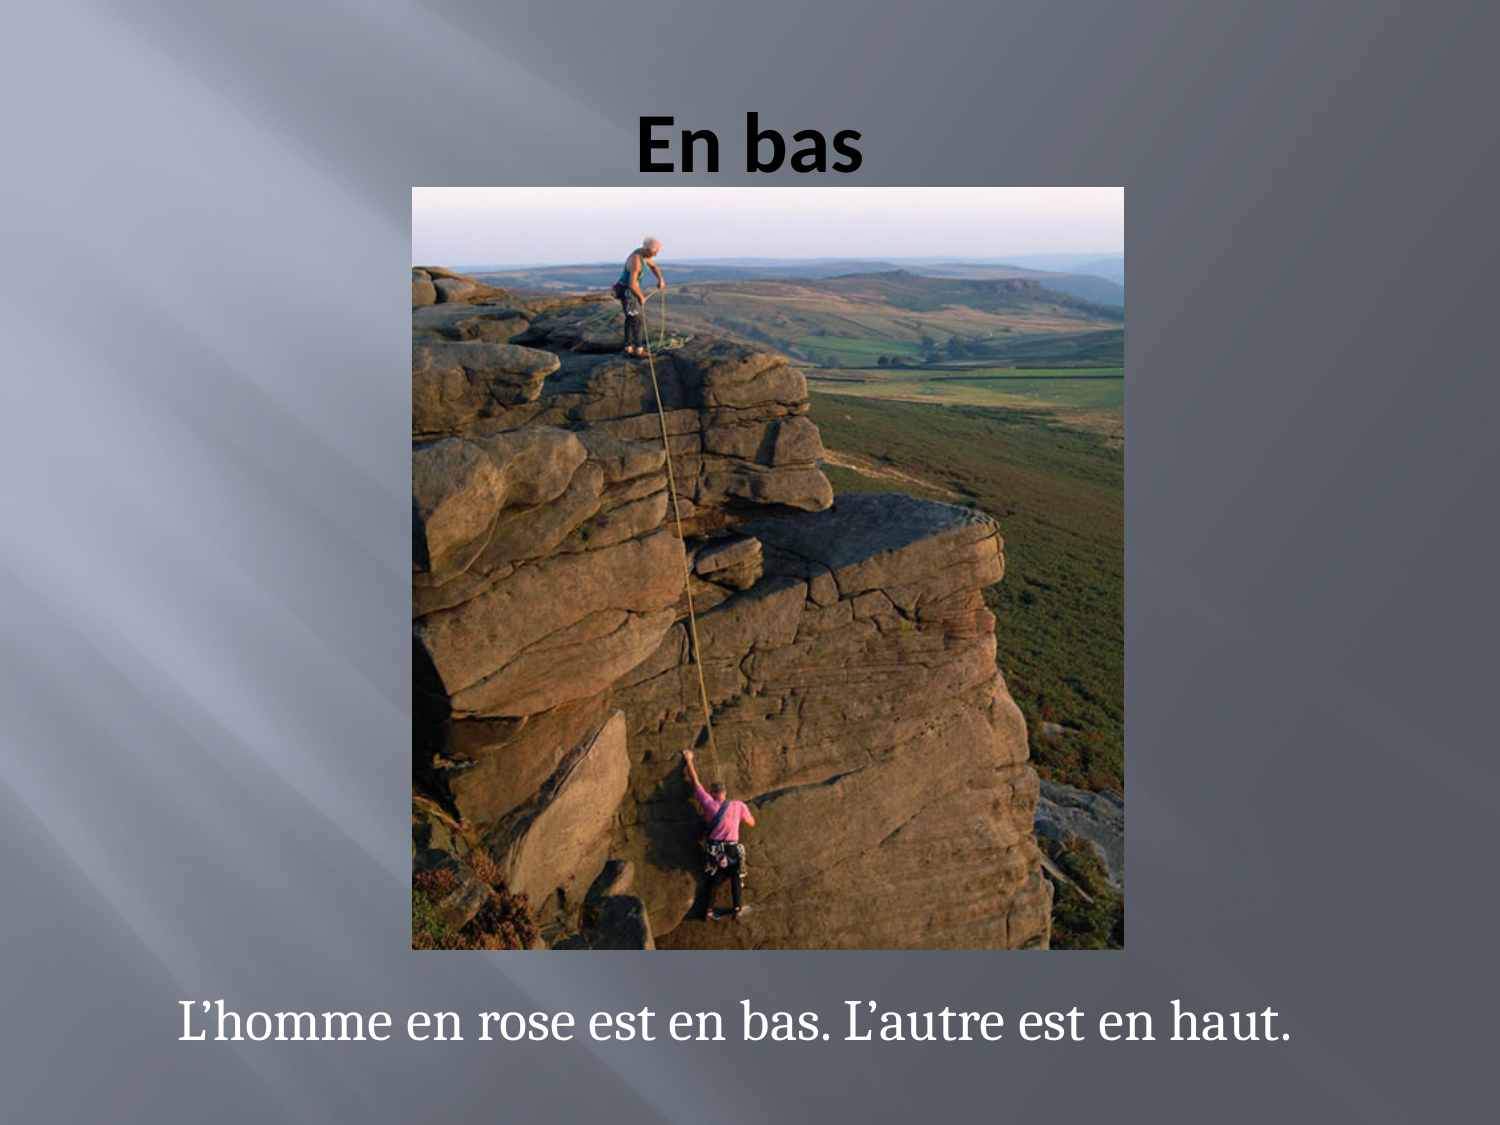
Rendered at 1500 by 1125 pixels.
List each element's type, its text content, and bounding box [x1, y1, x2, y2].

title En bas [75, 45, 1425, 233]
text_box L’homme en rose est en bas. L’autre est en haut. [162, 975, 1413, 1060]
picture [412, 187, 1124, 951]
